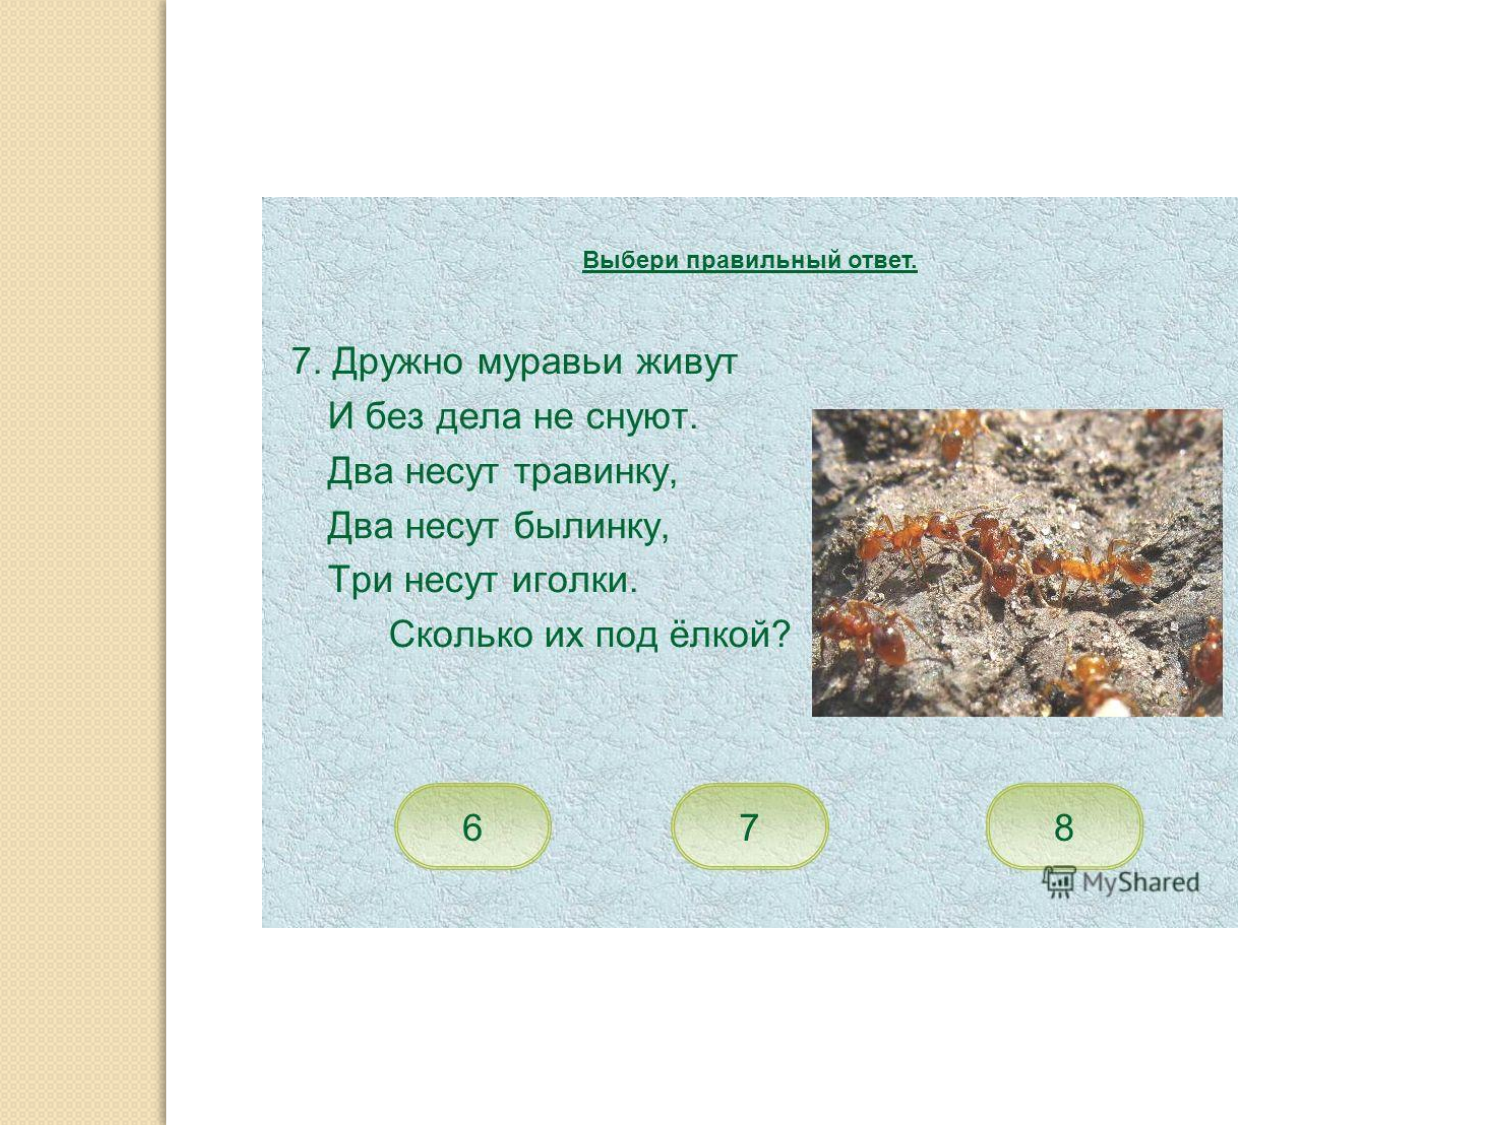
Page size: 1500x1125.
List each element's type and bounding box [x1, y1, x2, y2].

picture [262, 196, 1238, 929]
